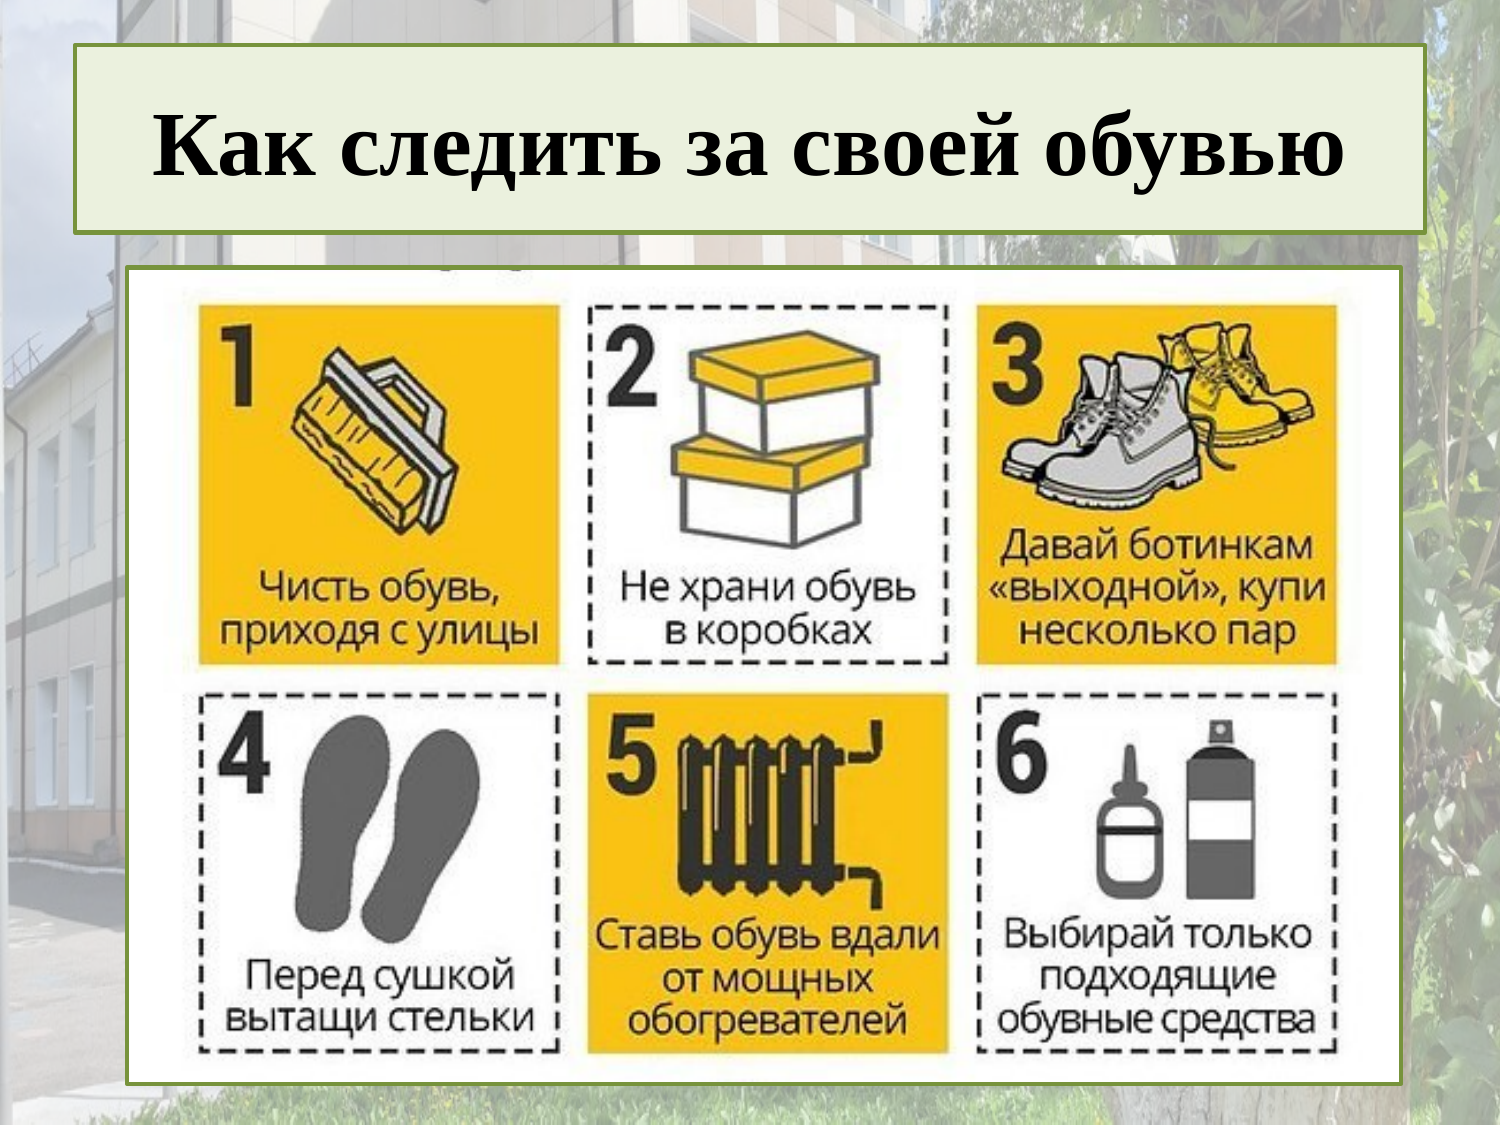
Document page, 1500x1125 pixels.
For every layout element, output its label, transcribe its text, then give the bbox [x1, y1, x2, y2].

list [128, 269, 1399, 1082]
title Как следить за своей обувью [75, 45, 1425, 233]
